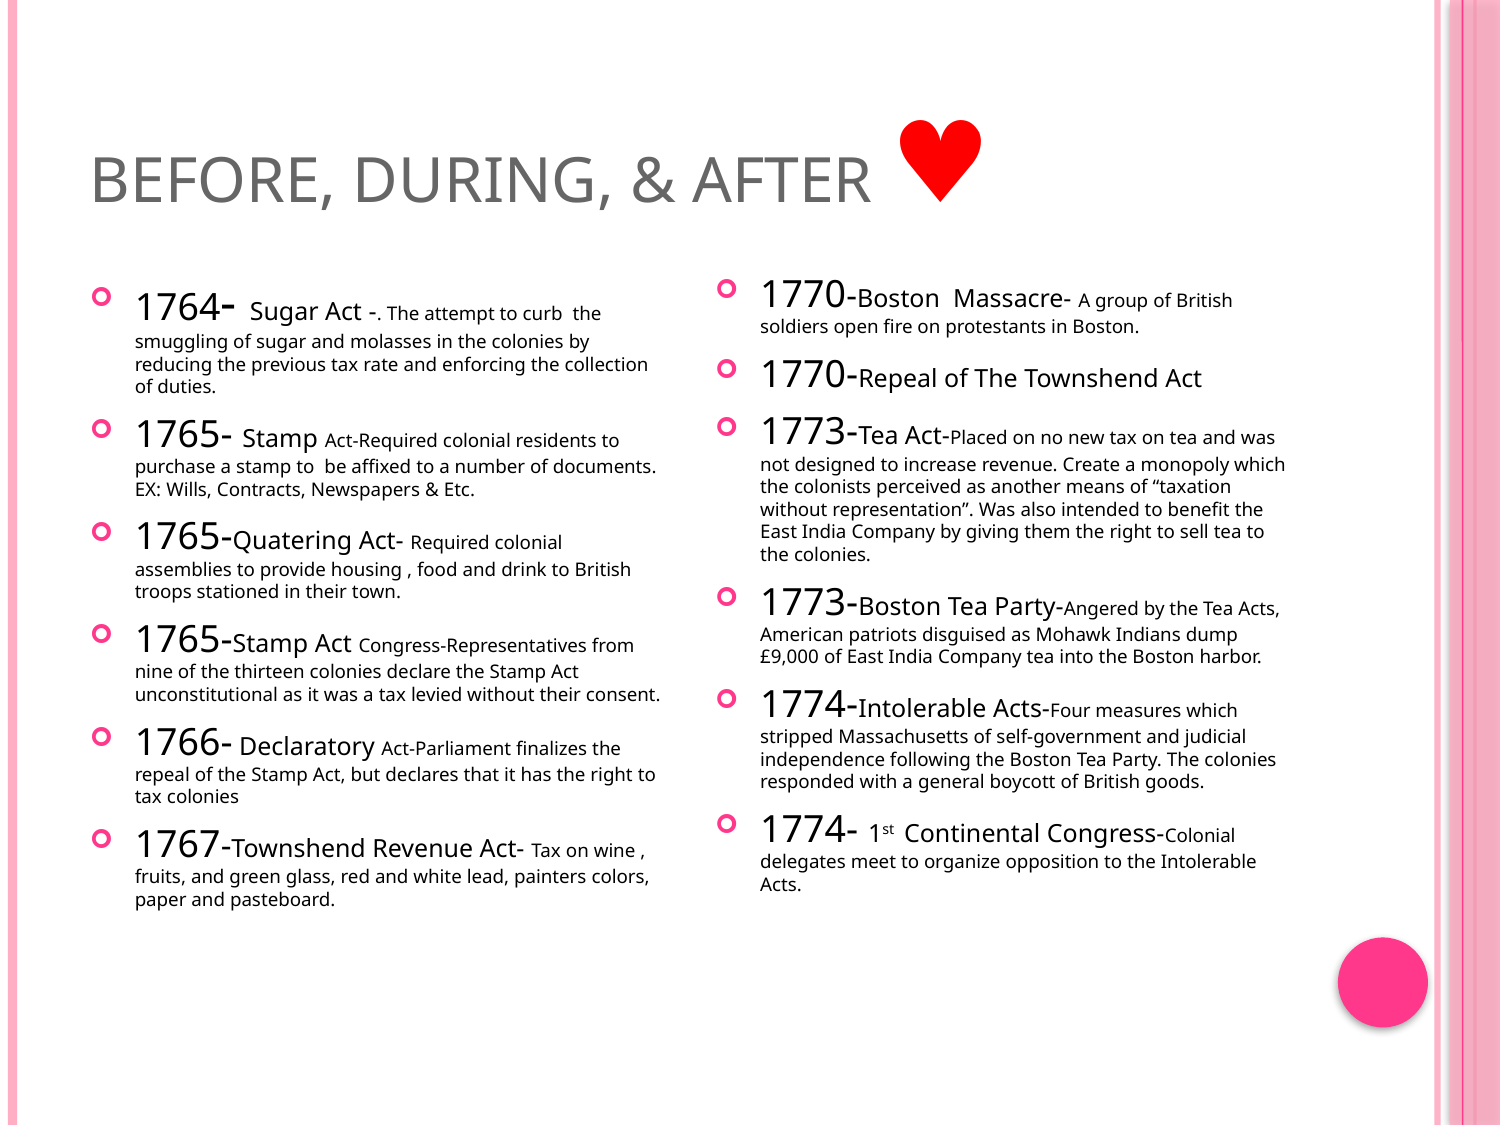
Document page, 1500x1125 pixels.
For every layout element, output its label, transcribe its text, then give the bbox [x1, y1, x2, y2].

list 1770-Boston Massacre- A group of British soldiers open fire on protestants in Boston. 1770-Repeal of The Townshend Act 1773-Tea Act-Placed on no new tax on tea and was not designed to increase revenue. Create a monopoly which the colonists perceived as another means of “taxation without representation”. Was also intended to benefit the East India Company by giving them the right to sell tea to the colonies. 1773-Boston Tea Party-Angered by the Tea Acts, American patriots disguised as Mohawk Indians dump £9,000 of East India Company tea into the Boston harbor. 1774-Intolerable Acts-Four measures which stripped Massachusetts of self-government and judicial independence following the Boston Tea Party. The colonies responded with a general boycott of British goods. 1774- 1st Continental Congress-Colonial delegates meet to organize opposition to the Intolerable Acts. [700, 262, 1301, 1013]
title Before, During, & After ♥ [75, 45, 1300, 233]
list 1764- Sugar Act -. The attempt to curb the smuggling of sugar and molasses in the colonies by reducing the previous tax rate and enforcing the collection of duties. 1765- Stamp Act-Required colonial residents to purchase a stamp to be affixed to a number of documents. EX: Wills, Contracts, Newspapers & Etc. 1765-Quatering Act- Required colonial assemblies to provide housing , food and drink to British troops stationed in their town. 1765-Stamp Act Congress-Representatives from nine of the thirteen colonies declare the Stamp Act unconstitutional as it was a tax levied without their consent. 1766- Declaratory Act-Parliament finalizes the repeal of the Stamp Act, but declares that it has the right to tax colonies 1767-Townshend Revenue Act- Tax on wine , fruits, and green glass, red and white lead, painters colors, paper and pasteboard. [75, 262, 675, 1013]
